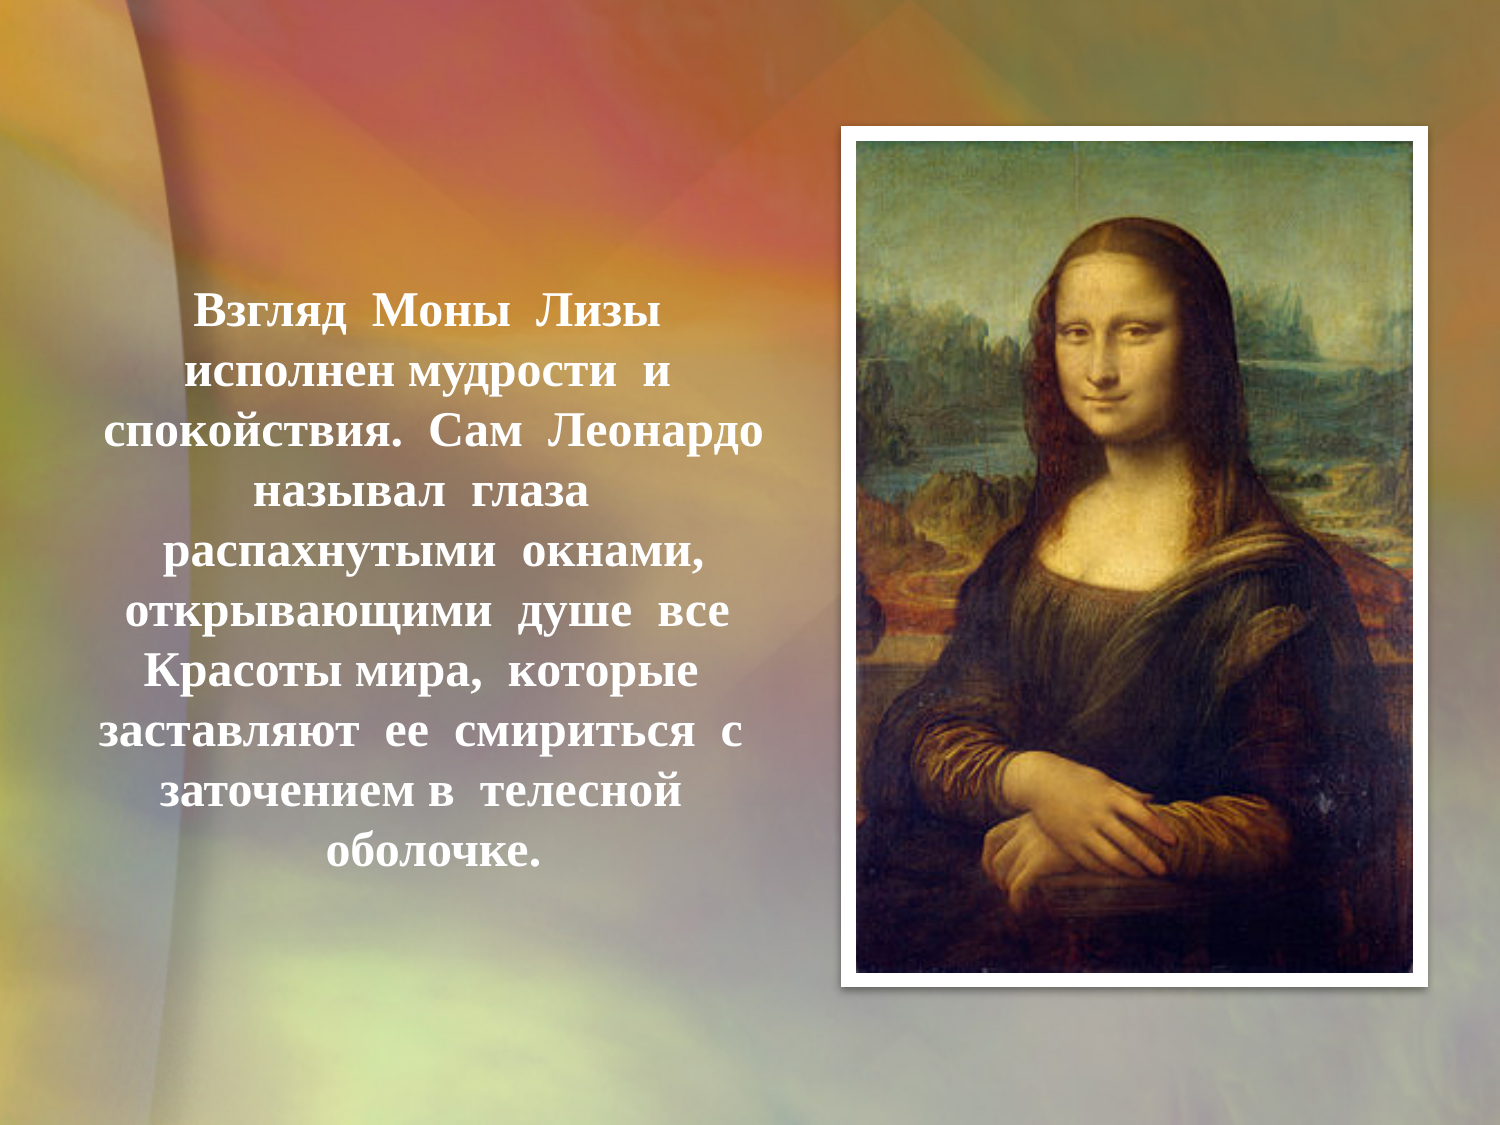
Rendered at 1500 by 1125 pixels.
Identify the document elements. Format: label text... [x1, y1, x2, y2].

picture [0, 0, 1500, 1125]
text_box Взгляд Моны Лизы исполнен мудрости и спокойствия. Сам Леонардо называл глаза распахнутыми окнами, открывающими душе все Красоты мира, которые заставляют ее смириться с заточением в телесной оболочке. [58, 269, 809, 885]
